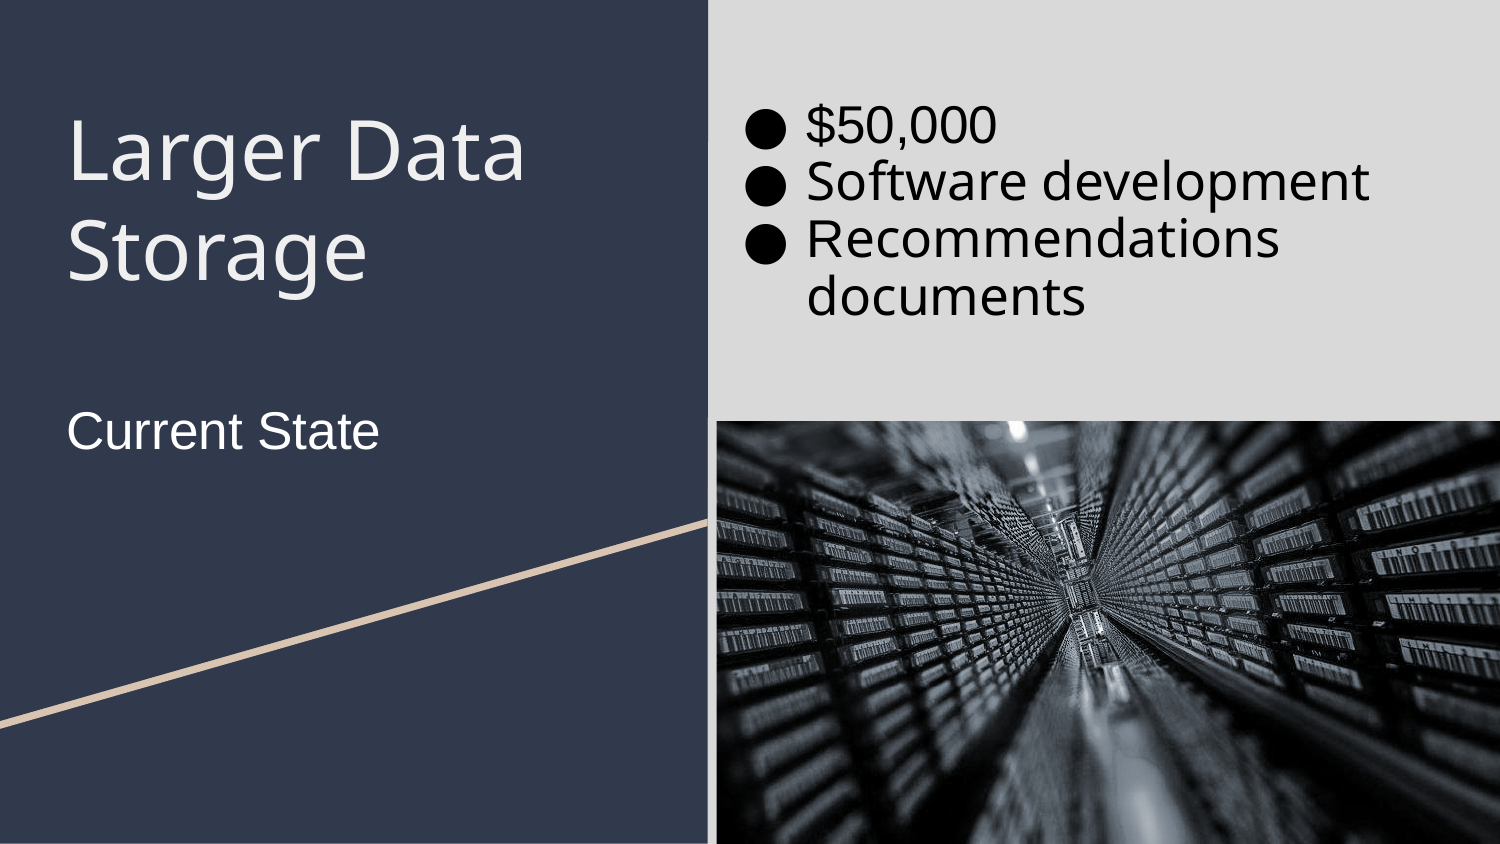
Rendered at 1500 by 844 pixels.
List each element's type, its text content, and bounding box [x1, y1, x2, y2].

list $50,000 Software development Recommendations documents [716, 82, 1500, 421]
title Larger Data Storage Current State [51, 82, 660, 556]
picture [716, 421, 1500, 844]
